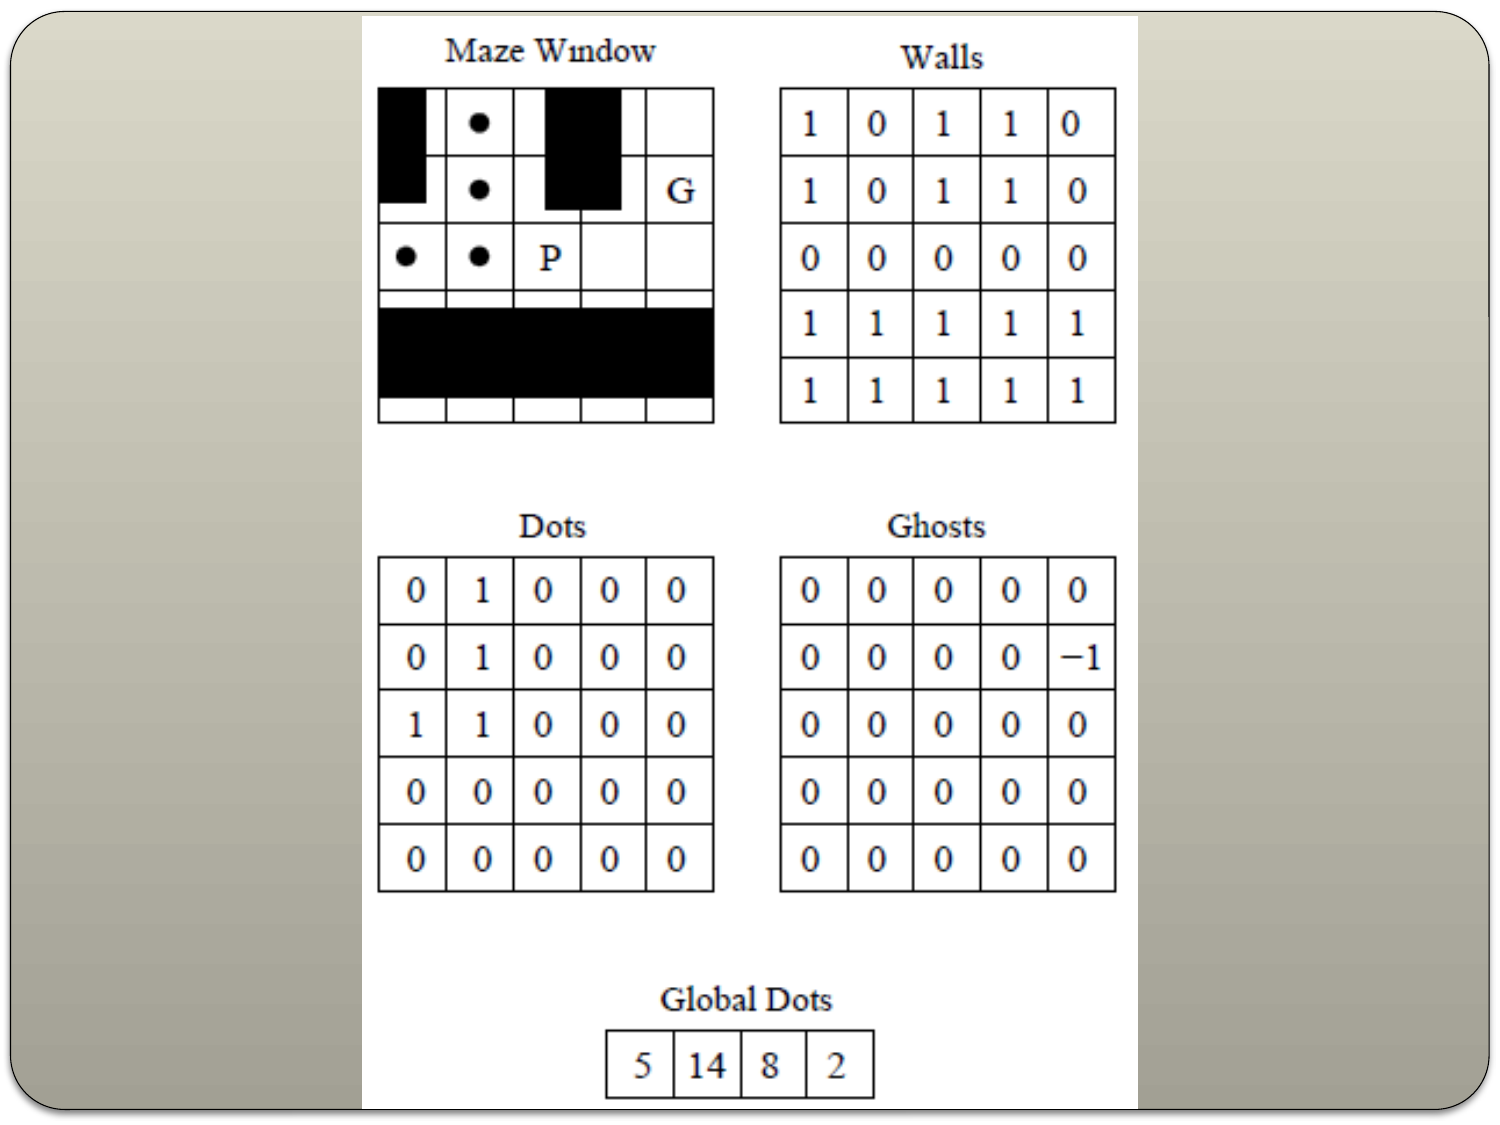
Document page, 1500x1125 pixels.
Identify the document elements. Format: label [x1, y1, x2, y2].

picture [362, 15, 1138, 1110]
